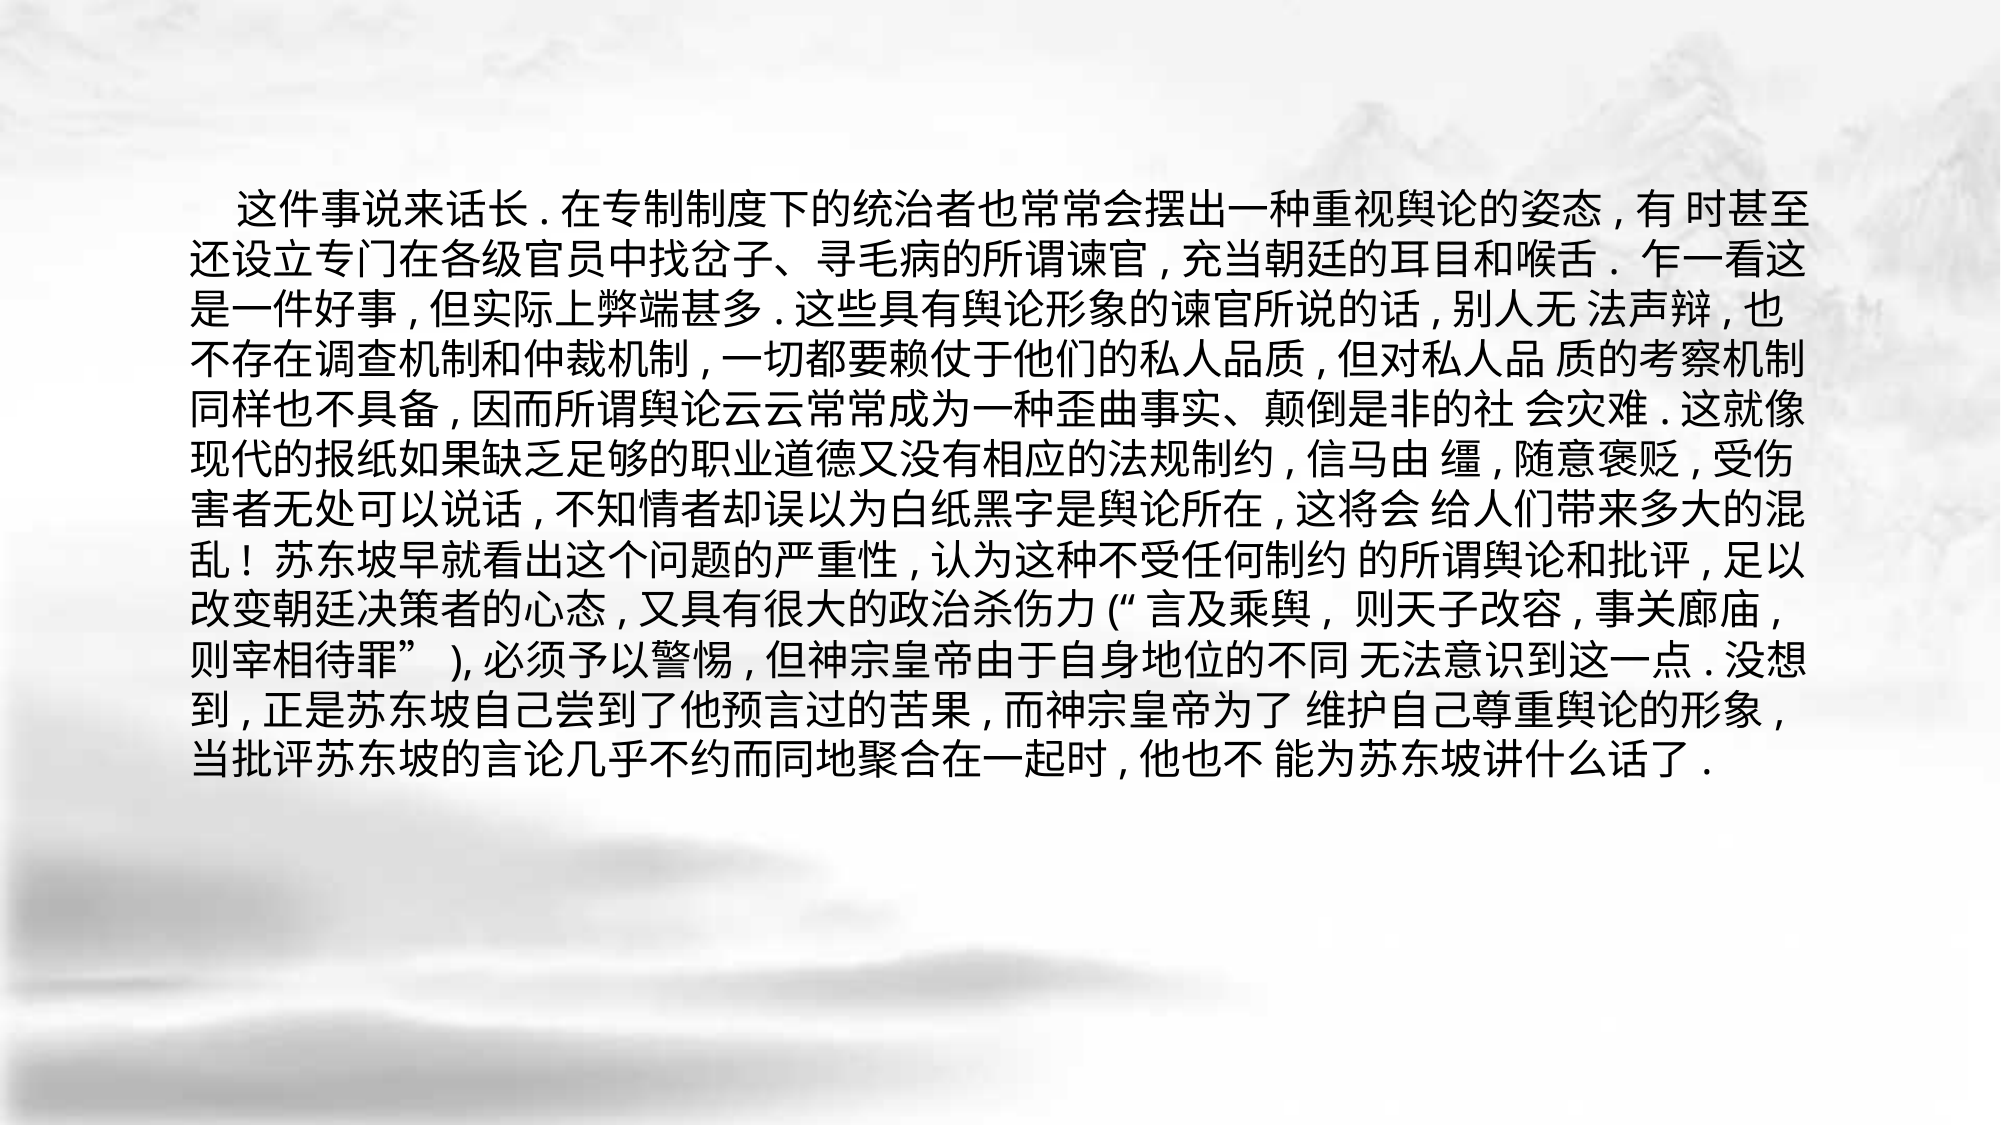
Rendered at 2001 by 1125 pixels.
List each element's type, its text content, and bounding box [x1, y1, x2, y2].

text_box 这件事说来话长.在专制制度下的统治者也常常会摆出一种重视舆论的姿态,有 时甚至还设立专门在各级官员中找岔子、寻毛病的所谓谏官,充当朝廷的耳目和喉舌. 乍一看这是一件好事,但实际上弊端甚多.这些具有舆论形象的谏官所说的话,别人无 法声辩,也不存在调查机制和仲裁机制,一切都要赖仗于他们的私人品质,但对私人品 质的考察机制同样也不具备,因而所谓舆论云云常常成为一种歪曲事实、颠倒是非的社 会灾难.这就像现代的报纸如果缺乏足够的职业道德又没有相应的法规制约,信马由 缰,随意褒贬,受伤害者无处可以说话,不知情者却误以为白纸黑字是舆论所在,这将会 给人们带来多大的混乱! 苏东坡早就看出这个问题的严重性,认为这种不受任何制约 的所谓舆论和批评,足以改变朝廷决策者的心态,又具有很大的政治杀伤力(“言及乘舆, 则天子改容,事关廊庙,则宰相待罪”),必须予以警惕,但神宗皇帝由于自身地位的不同 无法意识到这一点.没想到,正是苏东坡自己尝到了他预言过的苦果,而神宗皇帝为了 维护自己尊重舆论的形象,当批评苏东坡的言论几乎不约而同地聚合在一起时,他也不 能为苏东坡讲什么话了. [174, 175, 1838, 791]
picture [0, 0, 2001, 1125]
